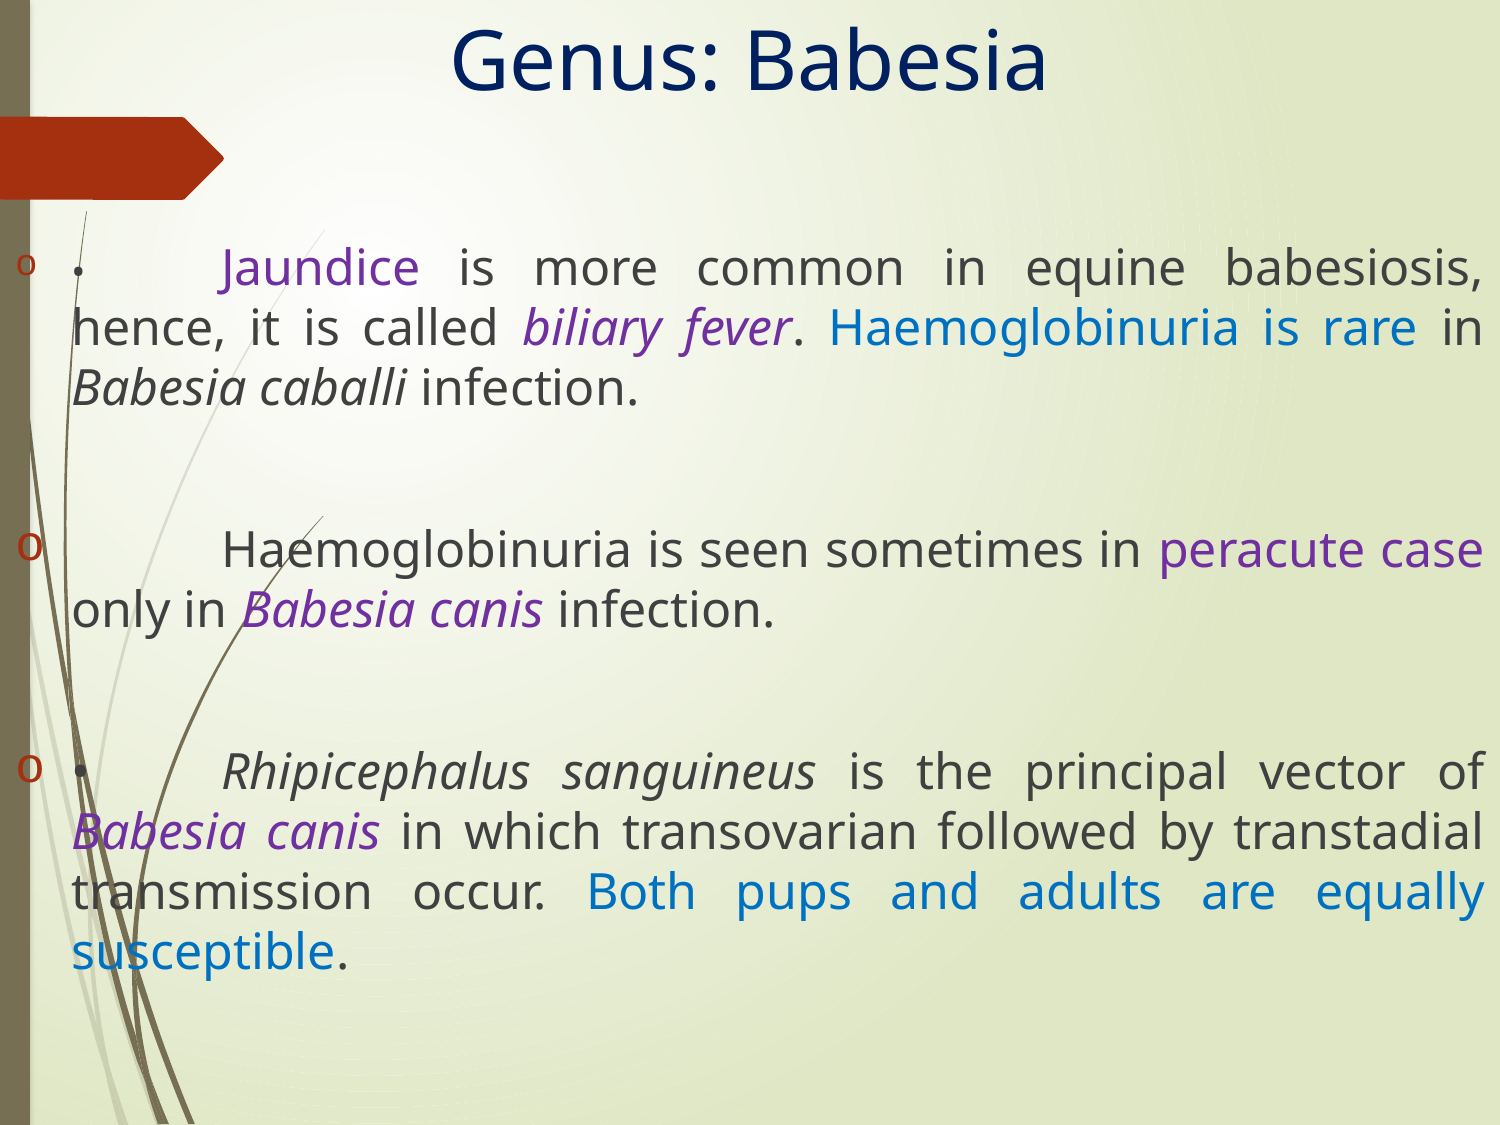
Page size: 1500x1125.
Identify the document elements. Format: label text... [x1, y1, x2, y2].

title Genus: Babesia [0, 0, 1500, 162]
list • Jaundice is more common in equine babesiosis, hence, it is called biliary fever. Haemoglobinuria is rare in Babesia caballi infection. Haemoglobinuria is seen sometimes in peracute case only in Babesia canis infection. • Rhipicephalus sanguineus is the principal vector of Babesia canis in which transovarian followed by transtadial transmission occur. Both pups and adults are equally susceptible. [0, 162, 1500, 1125]
